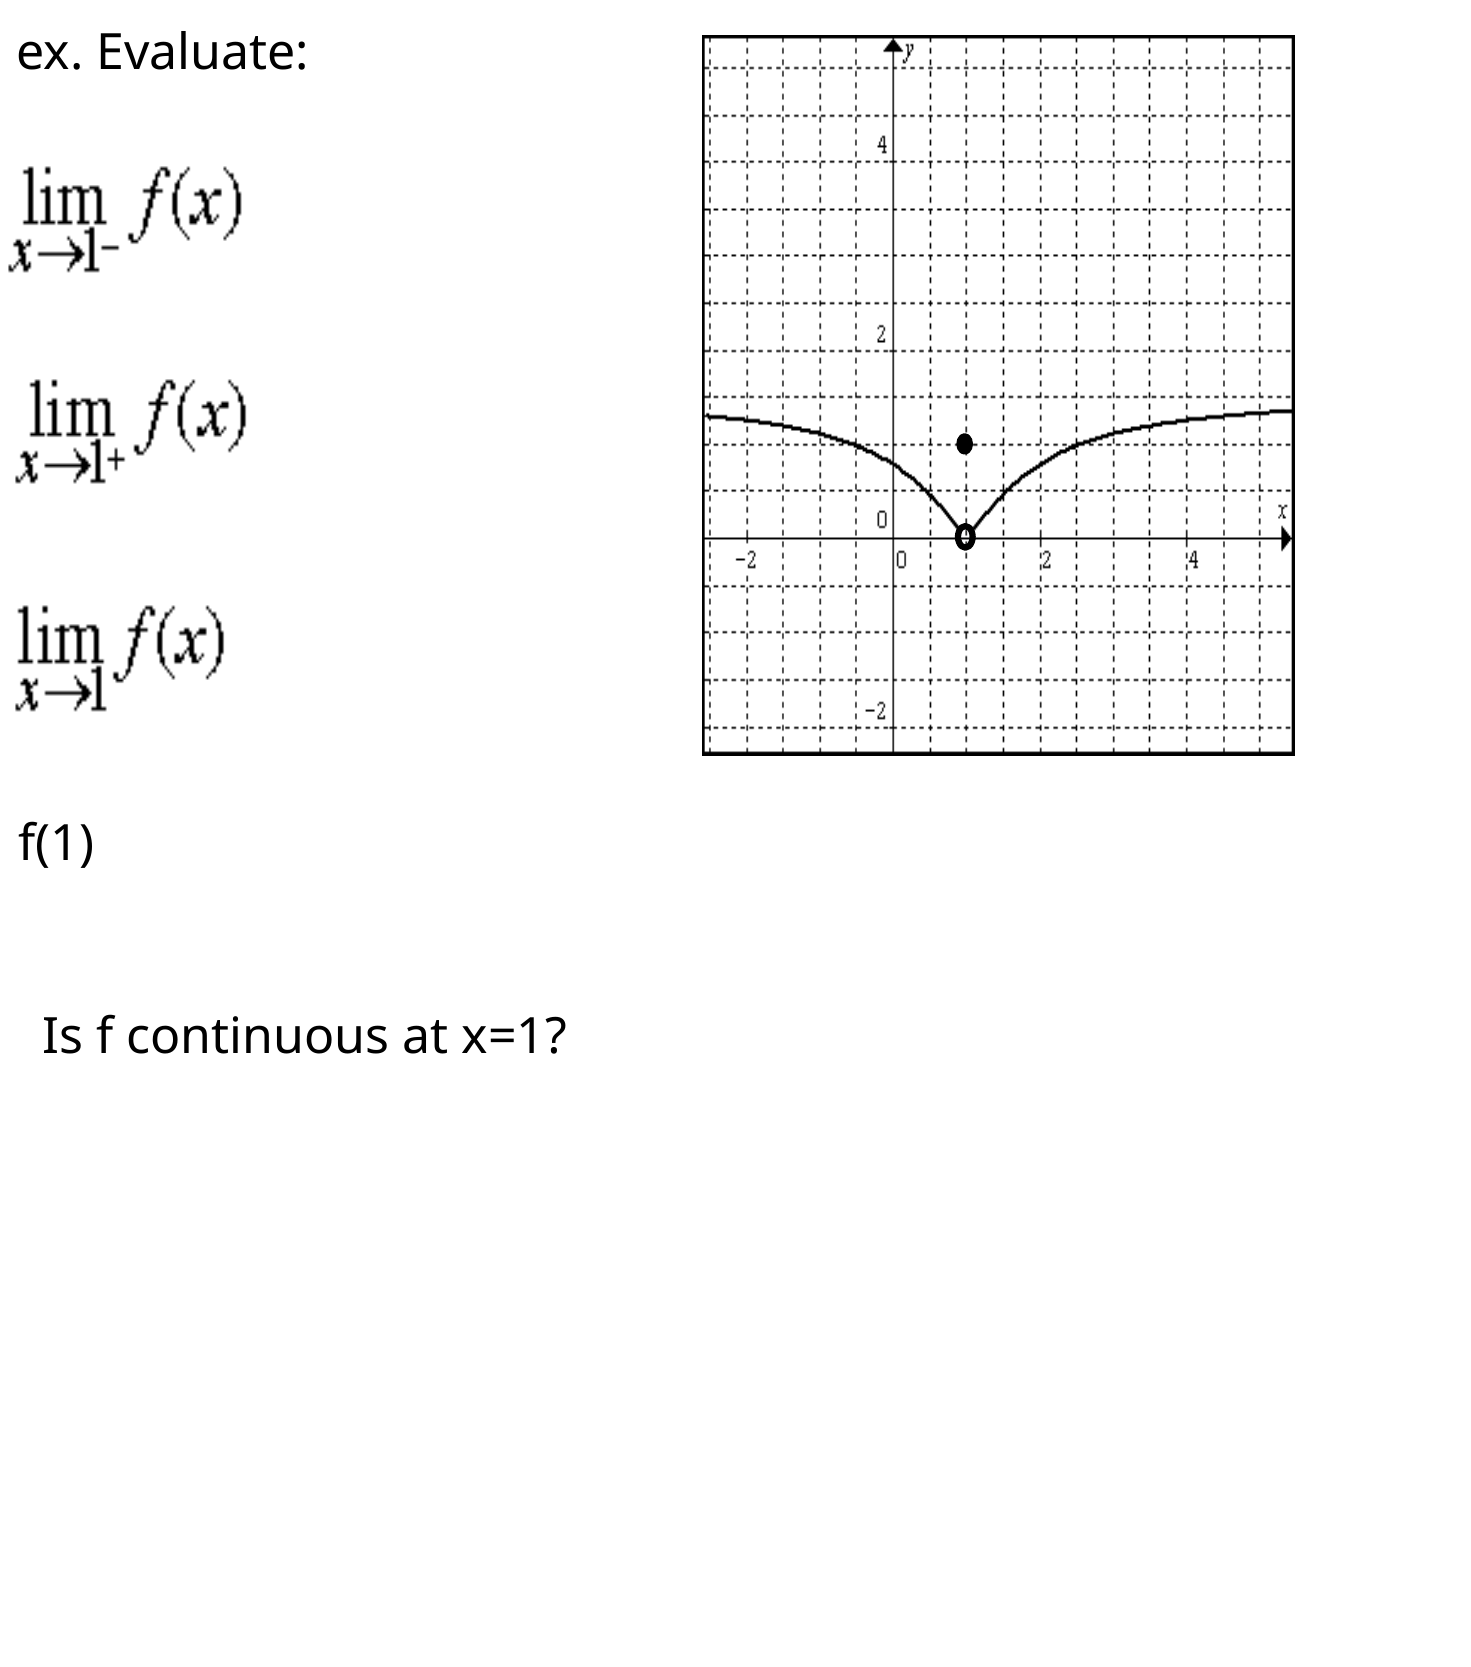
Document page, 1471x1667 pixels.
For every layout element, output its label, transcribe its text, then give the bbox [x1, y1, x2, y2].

picture [14, 601, 229, 721]
text_box Is f continuous at x=1? [27, 996, 646, 1071]
text_box ex. Evaluate: [1, 11, 388, 87]
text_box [702, 35, 1295, 756]
picture [14, 375, 251, 494]
text_box f(1) [3, 802, 170, 878]
picture [7, 162, 244, 282]
